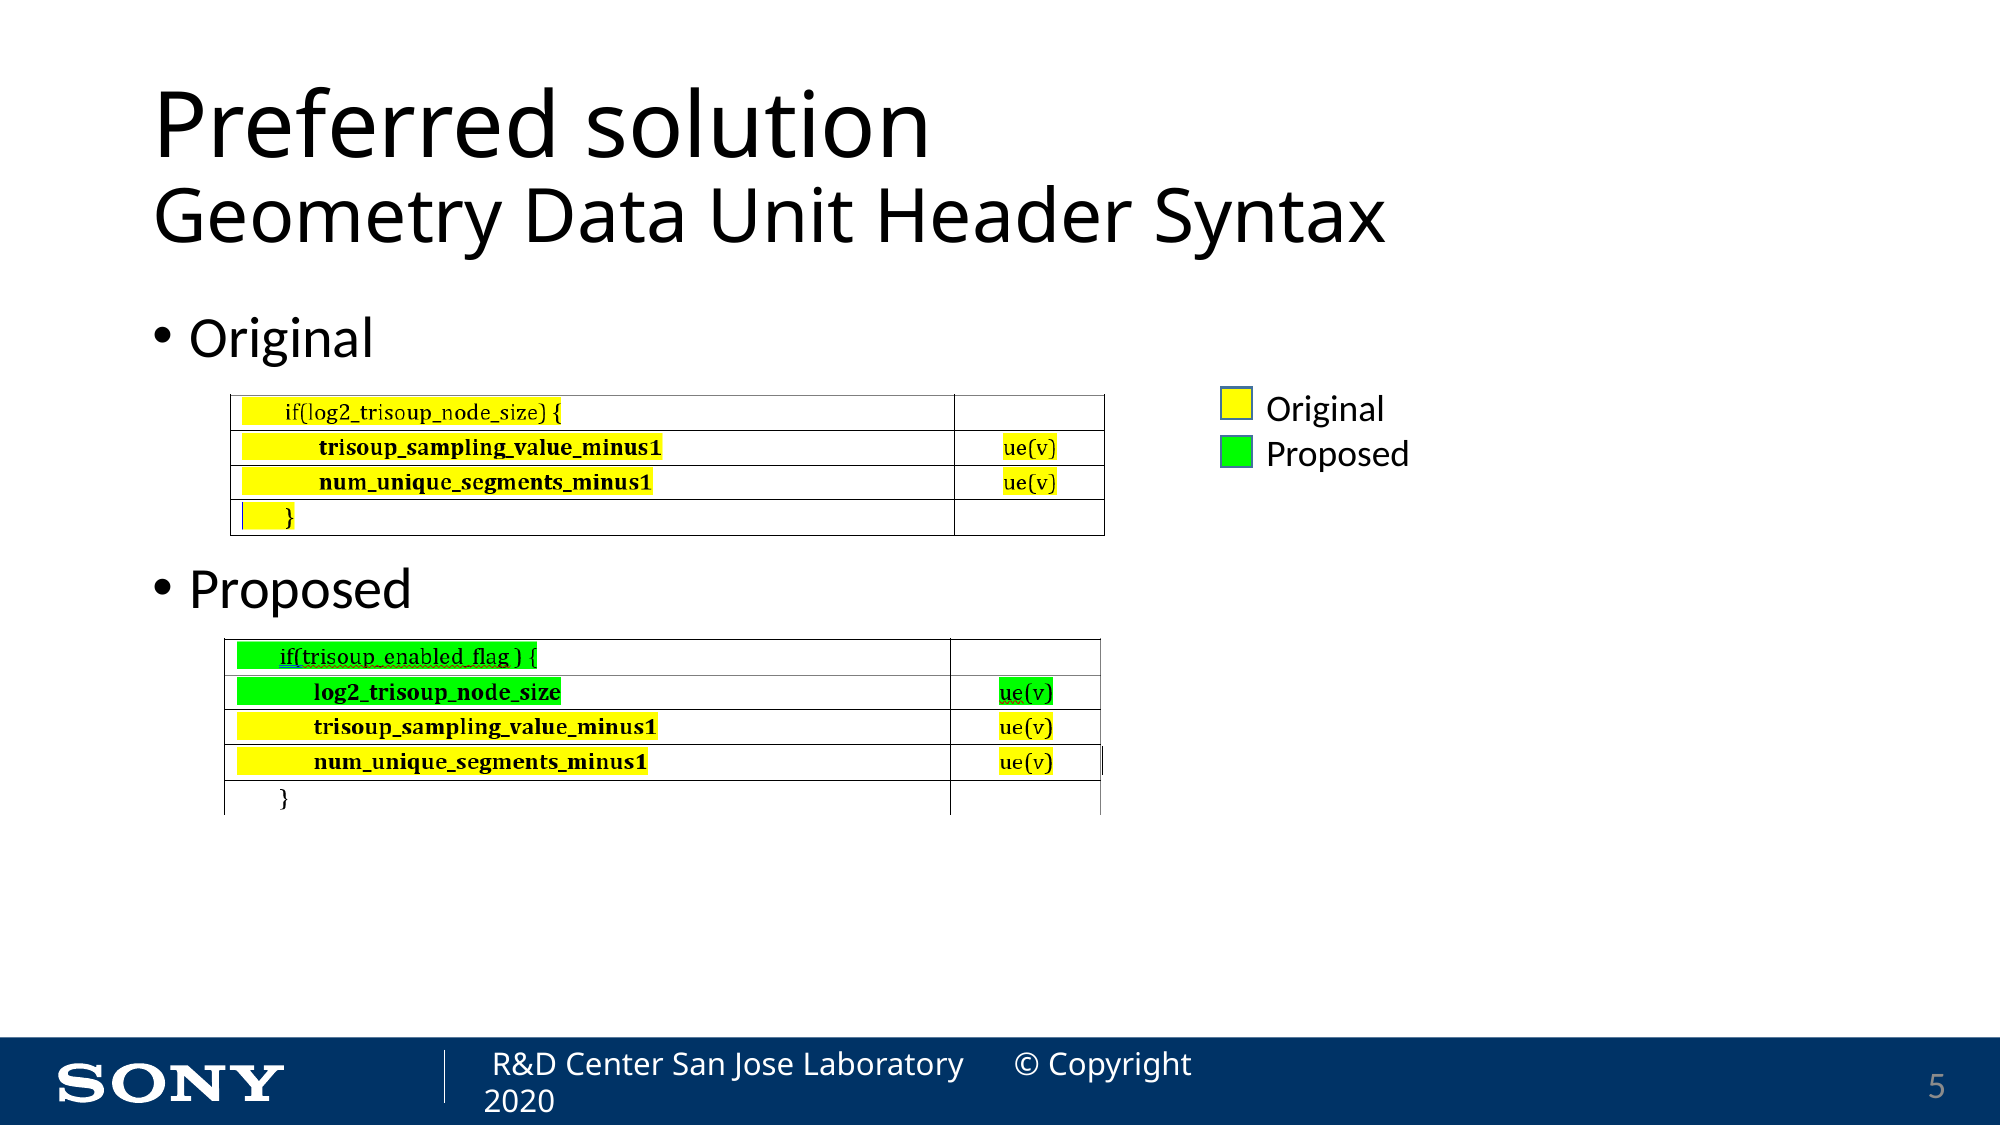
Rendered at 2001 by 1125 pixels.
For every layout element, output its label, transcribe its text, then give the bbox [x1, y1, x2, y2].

text_box [1220, 386, 1253, 420]
title Preferred solution Geometry Data Unit Header Syntax [137, 59, 1863, 278]
picture [215, 638, 1108, 815]
slide_number 5 [1511, 1053, 1962, 1114]
text_box Original Proposed [1217, 376, 1426, 481]
text_box [1220, 435, 1253, 468]
picture [224, 394, 1108, 536]
list Original Proposed [137, 299, 1863, 950]
